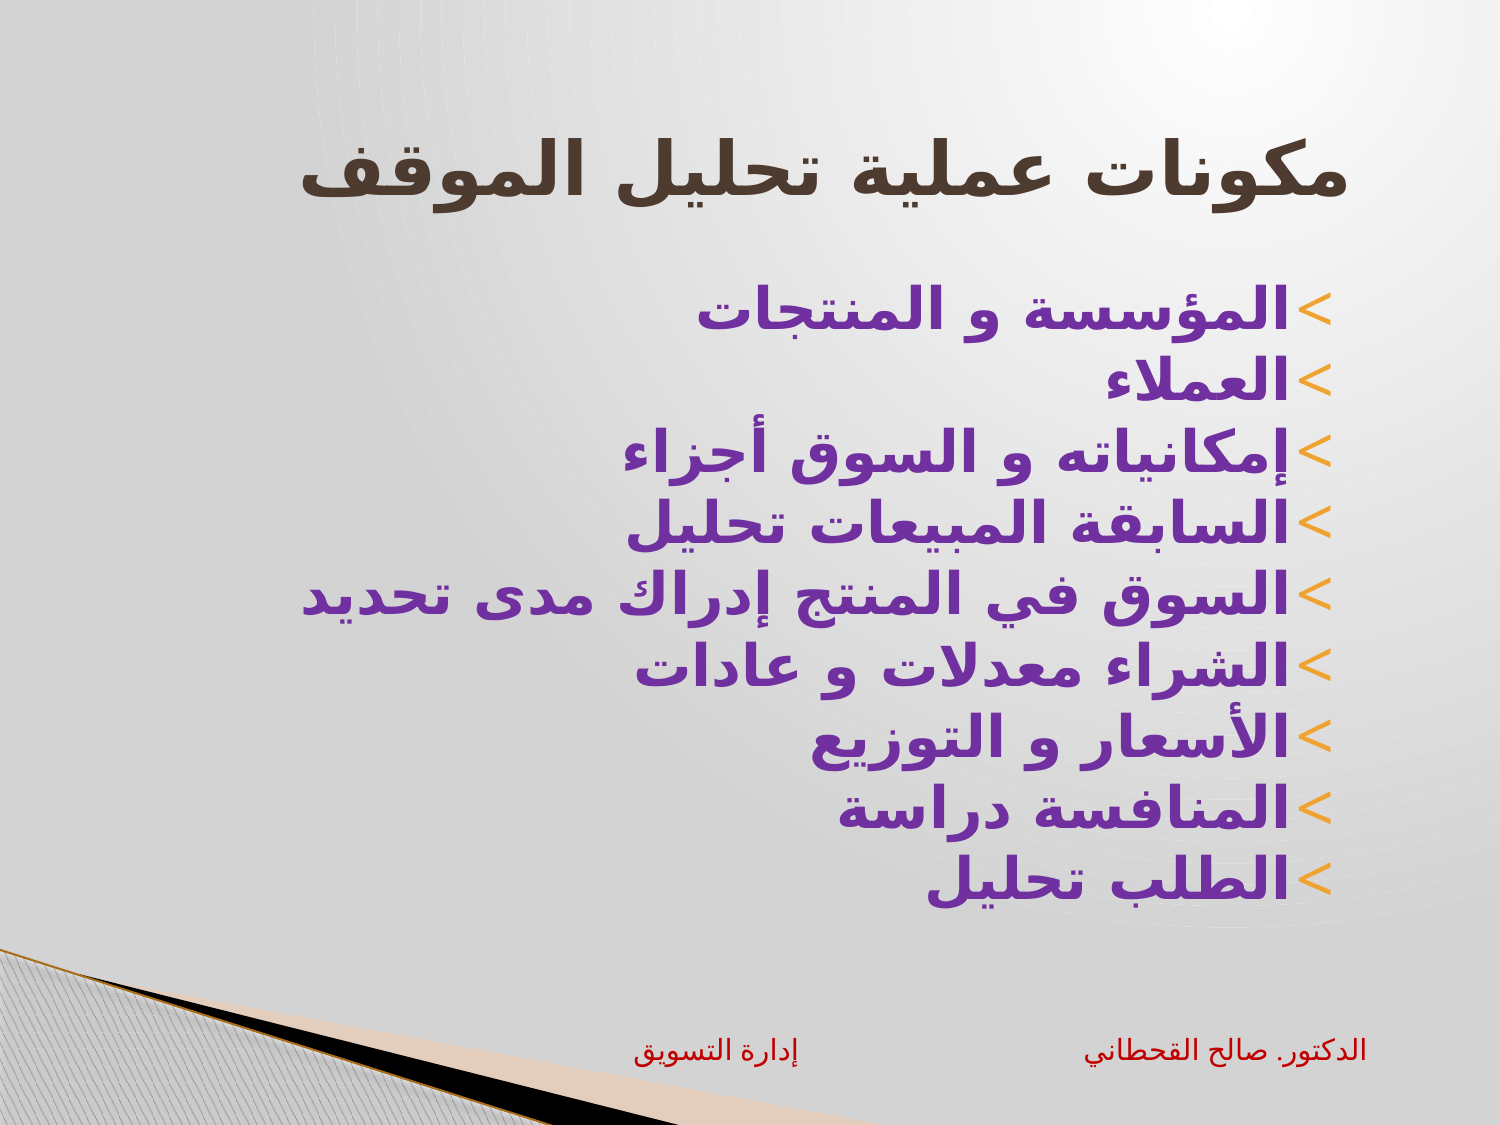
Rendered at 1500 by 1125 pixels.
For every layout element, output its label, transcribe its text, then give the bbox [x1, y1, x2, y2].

footer إدارة التسويق الدكتور. صالح القحطاني [585, 1042, 1383, 1103]
title مكونات عملية تحليل الموقف [171, 90, 1455, 241]
list المؤسسة و المنتجات العملاء إمكانياته و السوق أجزاء السابقة المبيعات تحليل السوق في المنتج إدراك مدى تحديد الشراء معدلات و عادات الأسعار و التوزيع المنافسة دراسة الطلب تحليل [148, 271, 1367, 966]
